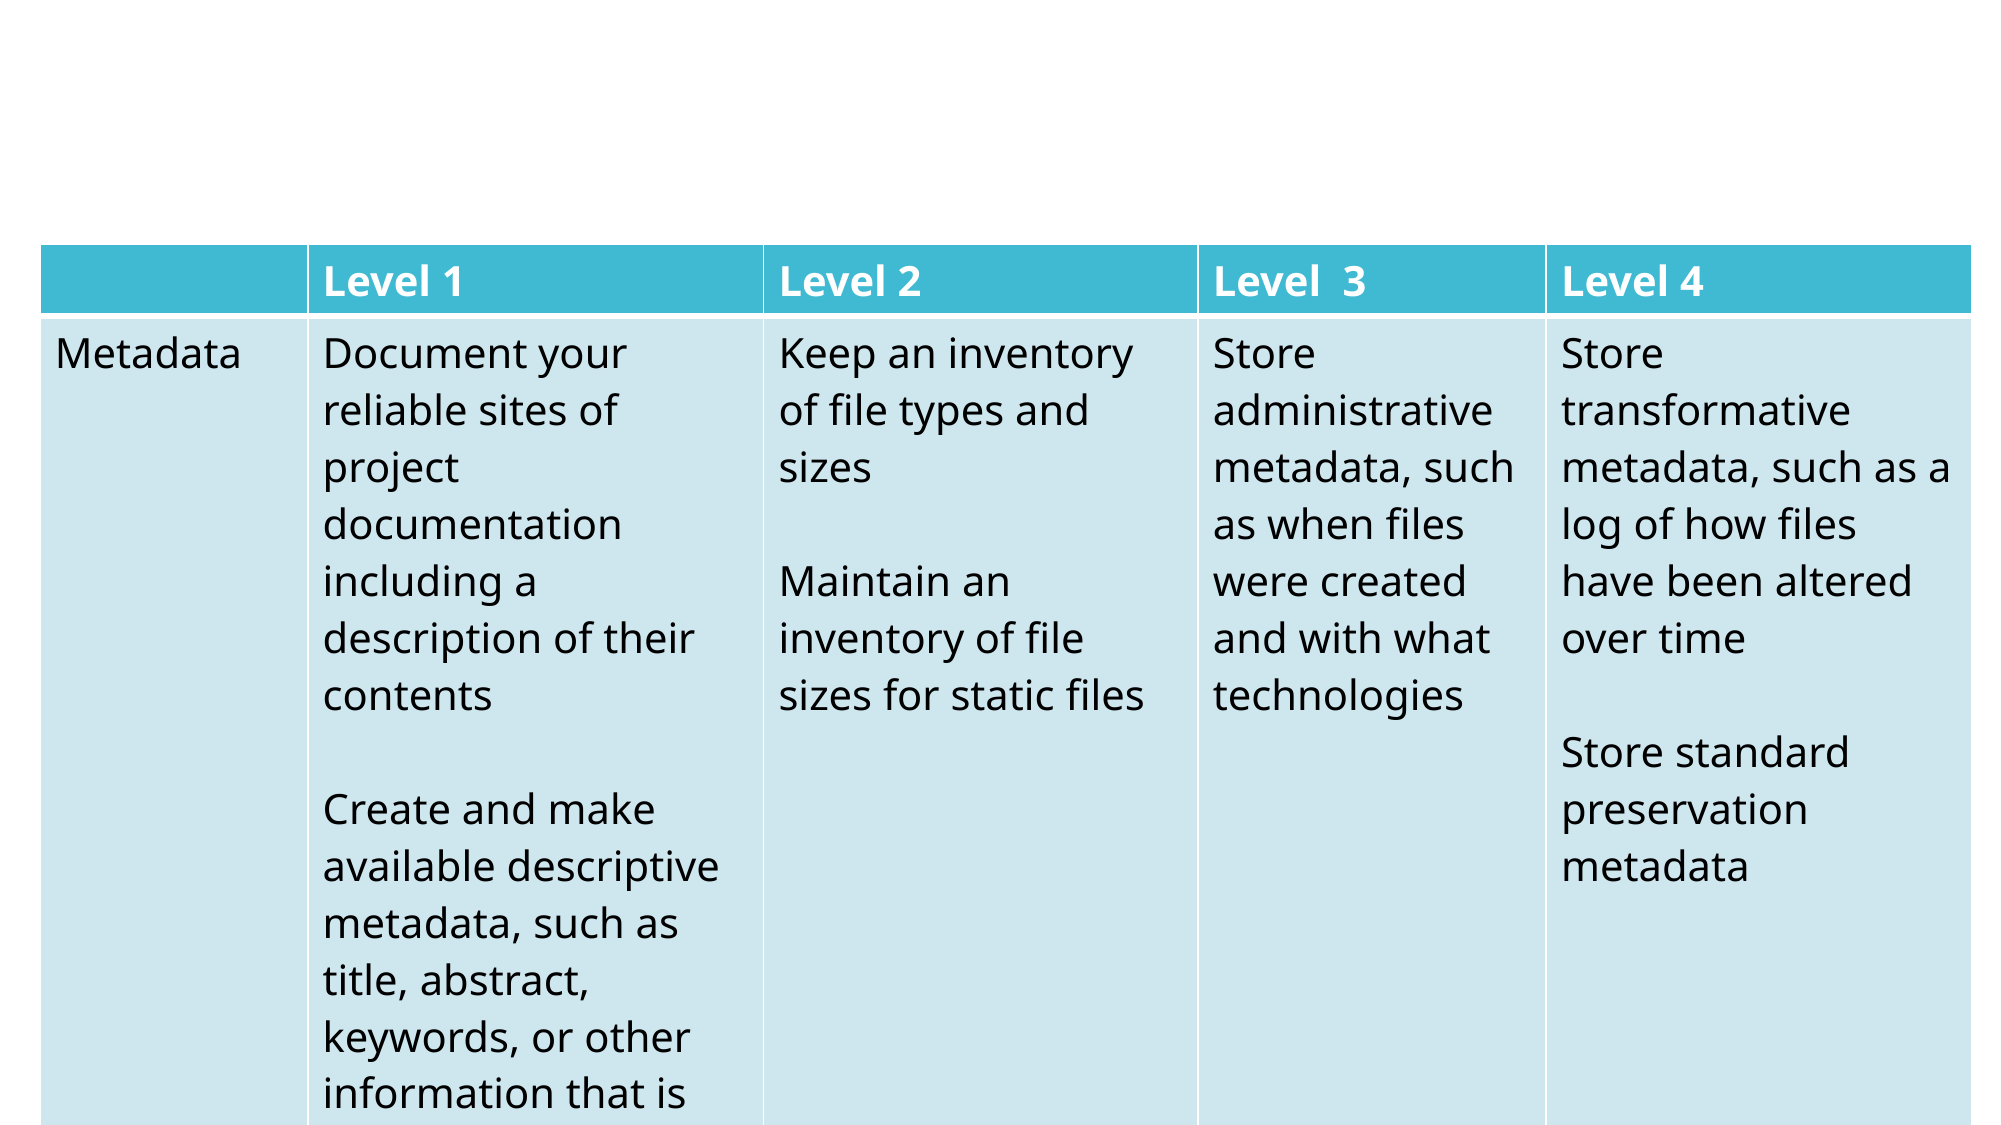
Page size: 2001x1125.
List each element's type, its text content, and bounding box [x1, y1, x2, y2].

table_header Level 4 [1547, 245, 1971, 313]
table_cell Keep an inventory of file types and sizes Maintain an inventory of file sizes for static files [764, 319, 1197, 1125]
table_header Level 3 [1199, 245, 1545, 313]
table_header Level 1 [309, 245, 763, 313]
table_header [41, 245, 307, 313]
table_cell Metadata [41, 319, 307, 1125]
table_cell Store administrative metadata, such as when files were created and with what technologies [1199, 319, 1545, 1125]
table_cell Document your reliable sites of project documentation including a description of their contents Create and make available descriptive metadata, such as title, abstract, keywords, or other information that is useful for discovery [309, 319, 763, 1125]
table_cell Store transformative metadata, such as a log of how files have been altered over time Store standard preservation metadata [1547, 319, 1971, 1125]
table_header Level 2 [764, 245, 1197, 313]
